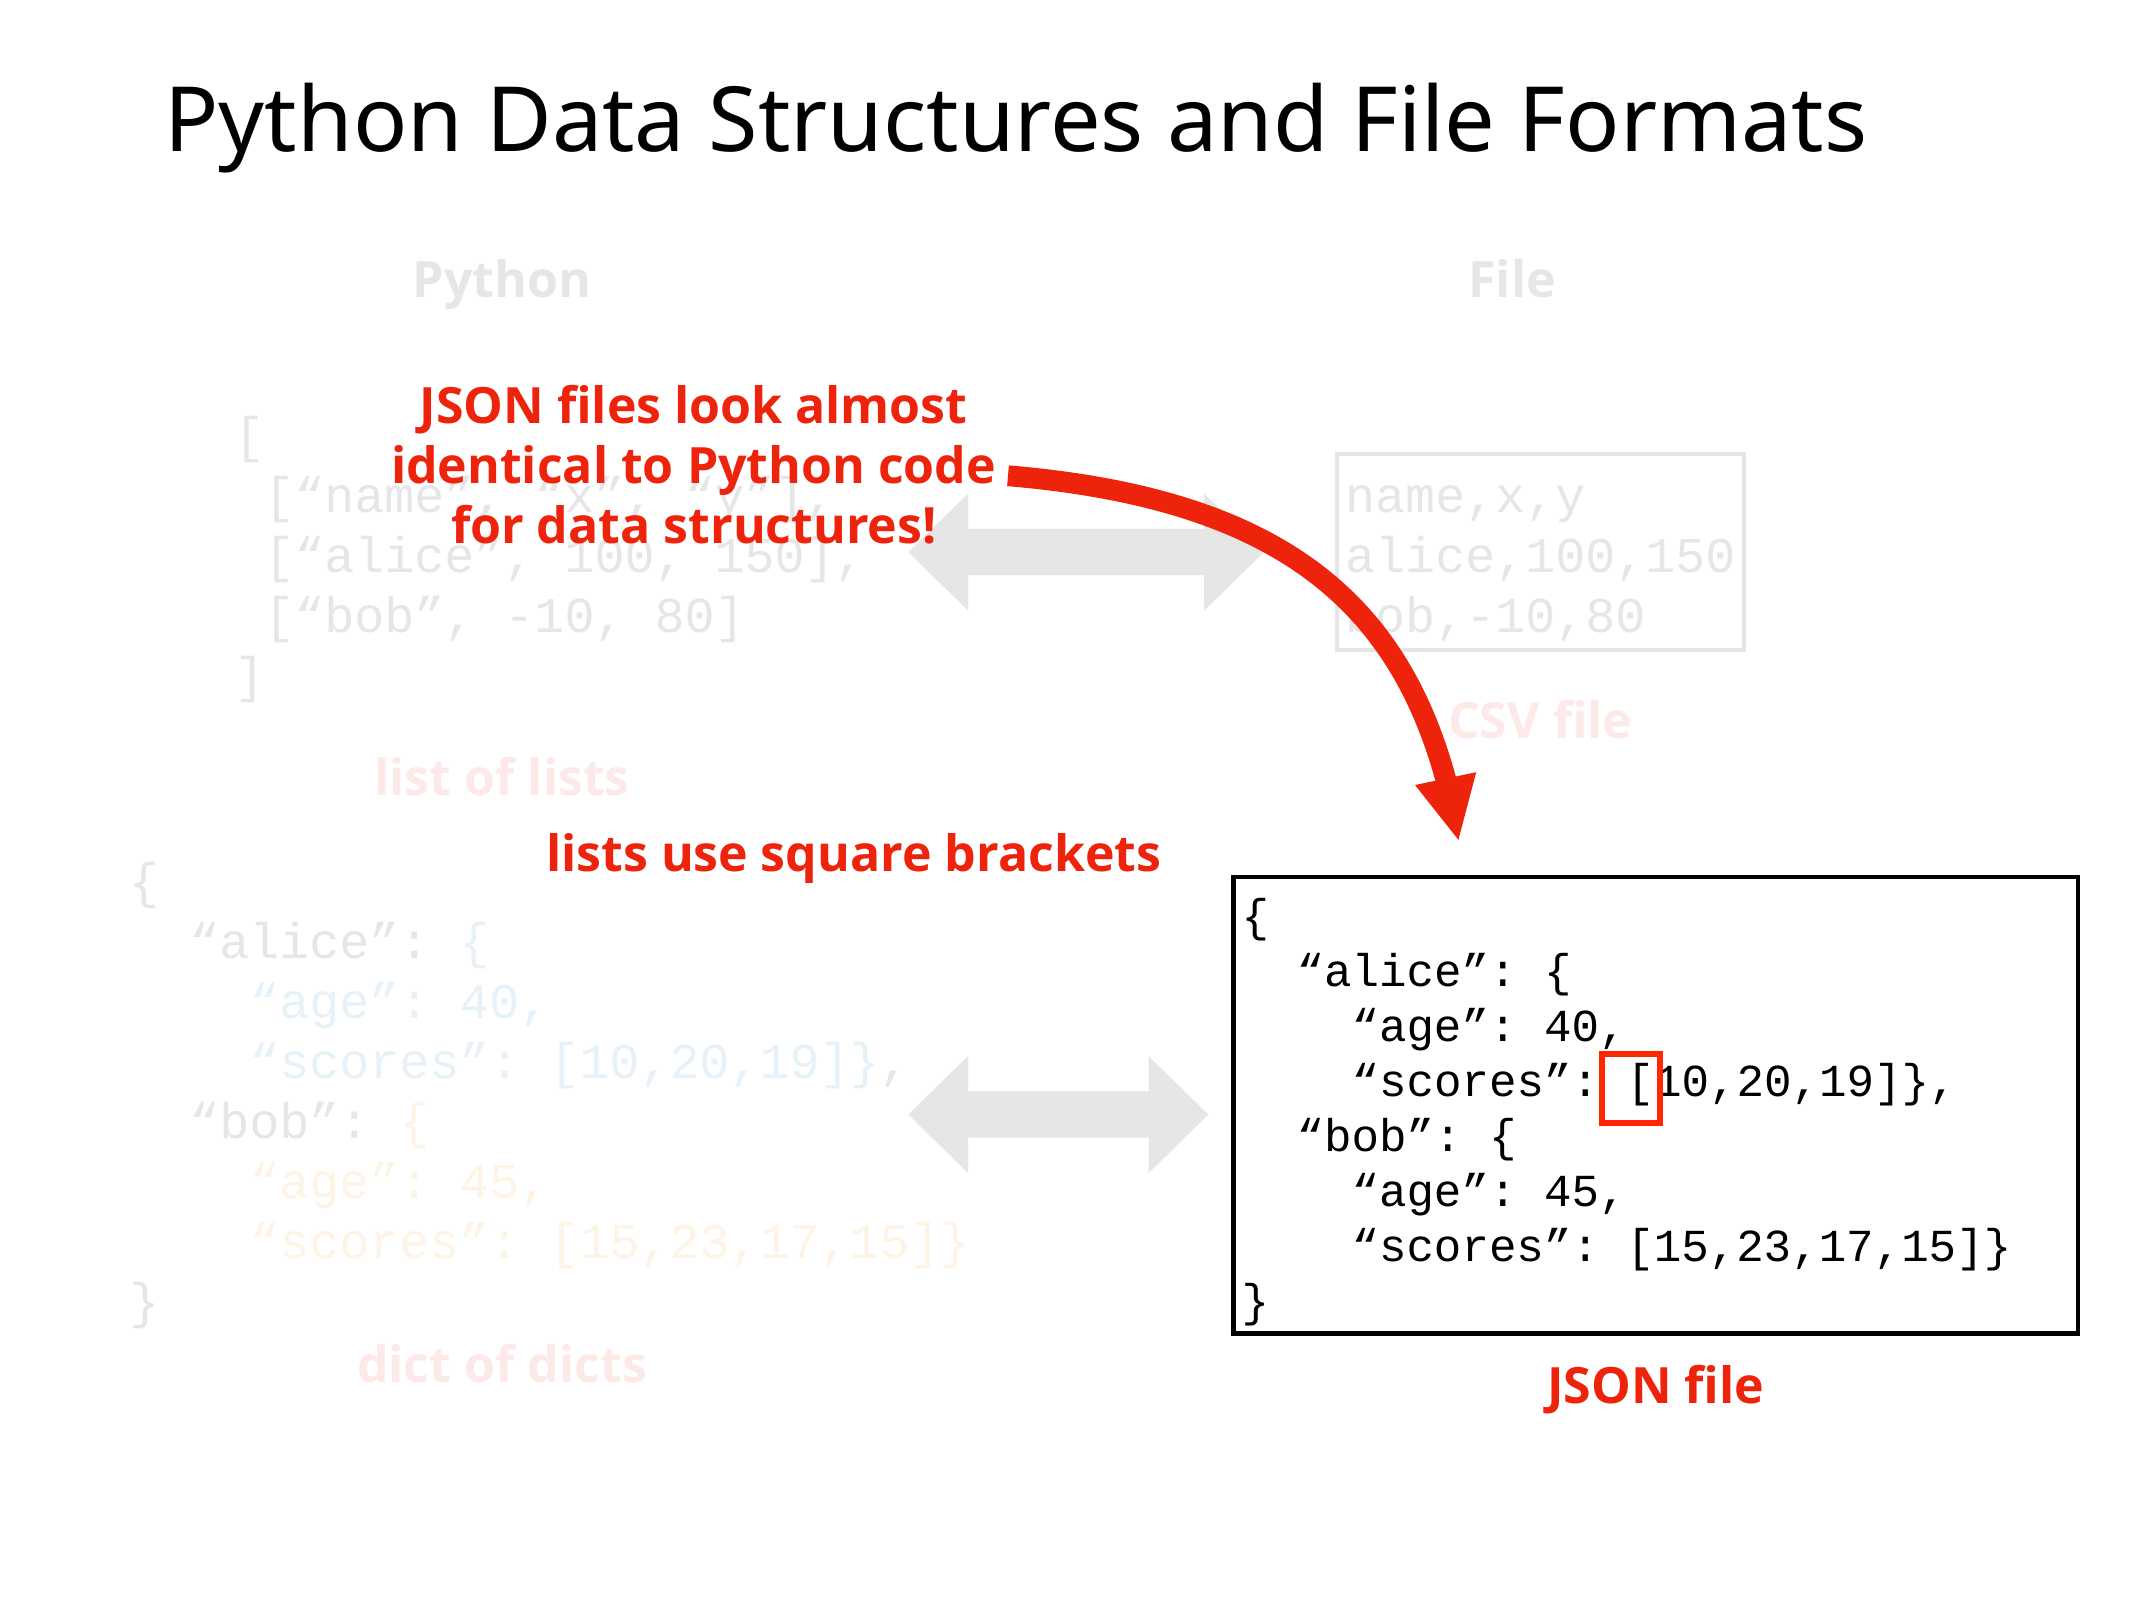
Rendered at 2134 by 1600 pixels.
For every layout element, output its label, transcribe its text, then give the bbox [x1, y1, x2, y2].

text_box [1008, 475, 1463, 840]
title Python Data Structures and File Formats [155, 41, 1978, 191]
text_box [1602, 1053, 1660, 1124]
text_box lists use square brackets [538, 813, 1170, 890]
text_box { “alice”: { “age”: 40, “scores”: [10,20,19]}, “bob”: { “age”: 45, “scores”: [15,23,17,15]} } [1233, 877, 2078, 1334]
text_box JSON file [1538, 1345, 1773, 1422]
text_box JSON files look almost identical to Python code for data structures! [382, 365, 1005, 562]
text_box [18, 195, 2053, 1574]
